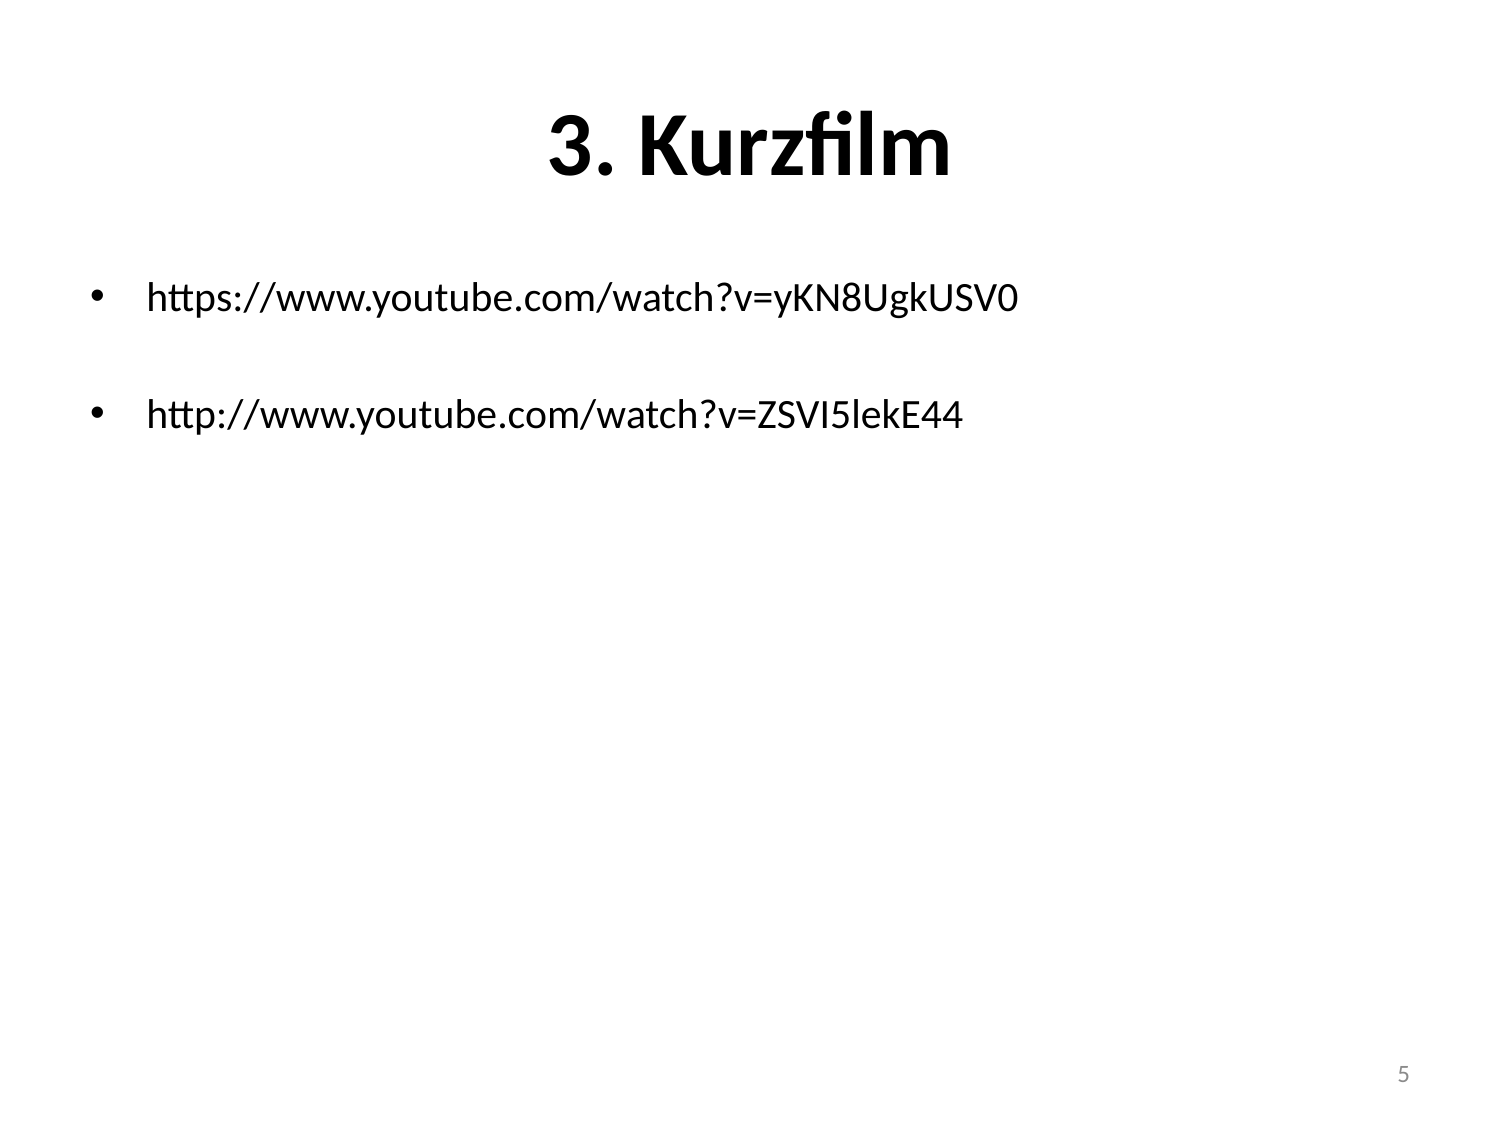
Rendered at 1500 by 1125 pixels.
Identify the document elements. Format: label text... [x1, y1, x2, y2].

list https://www.youtube.com/watch?v=yKN8UgkUSV0 http://www.youtube.com/watch?v=ZSVI5lekE44 [75, 262, 1425, 1005]
slide_number 5 [1074, 1042, 1425, 1103]
title 3. Kurzfilm [75, 45, 1425, 233]
